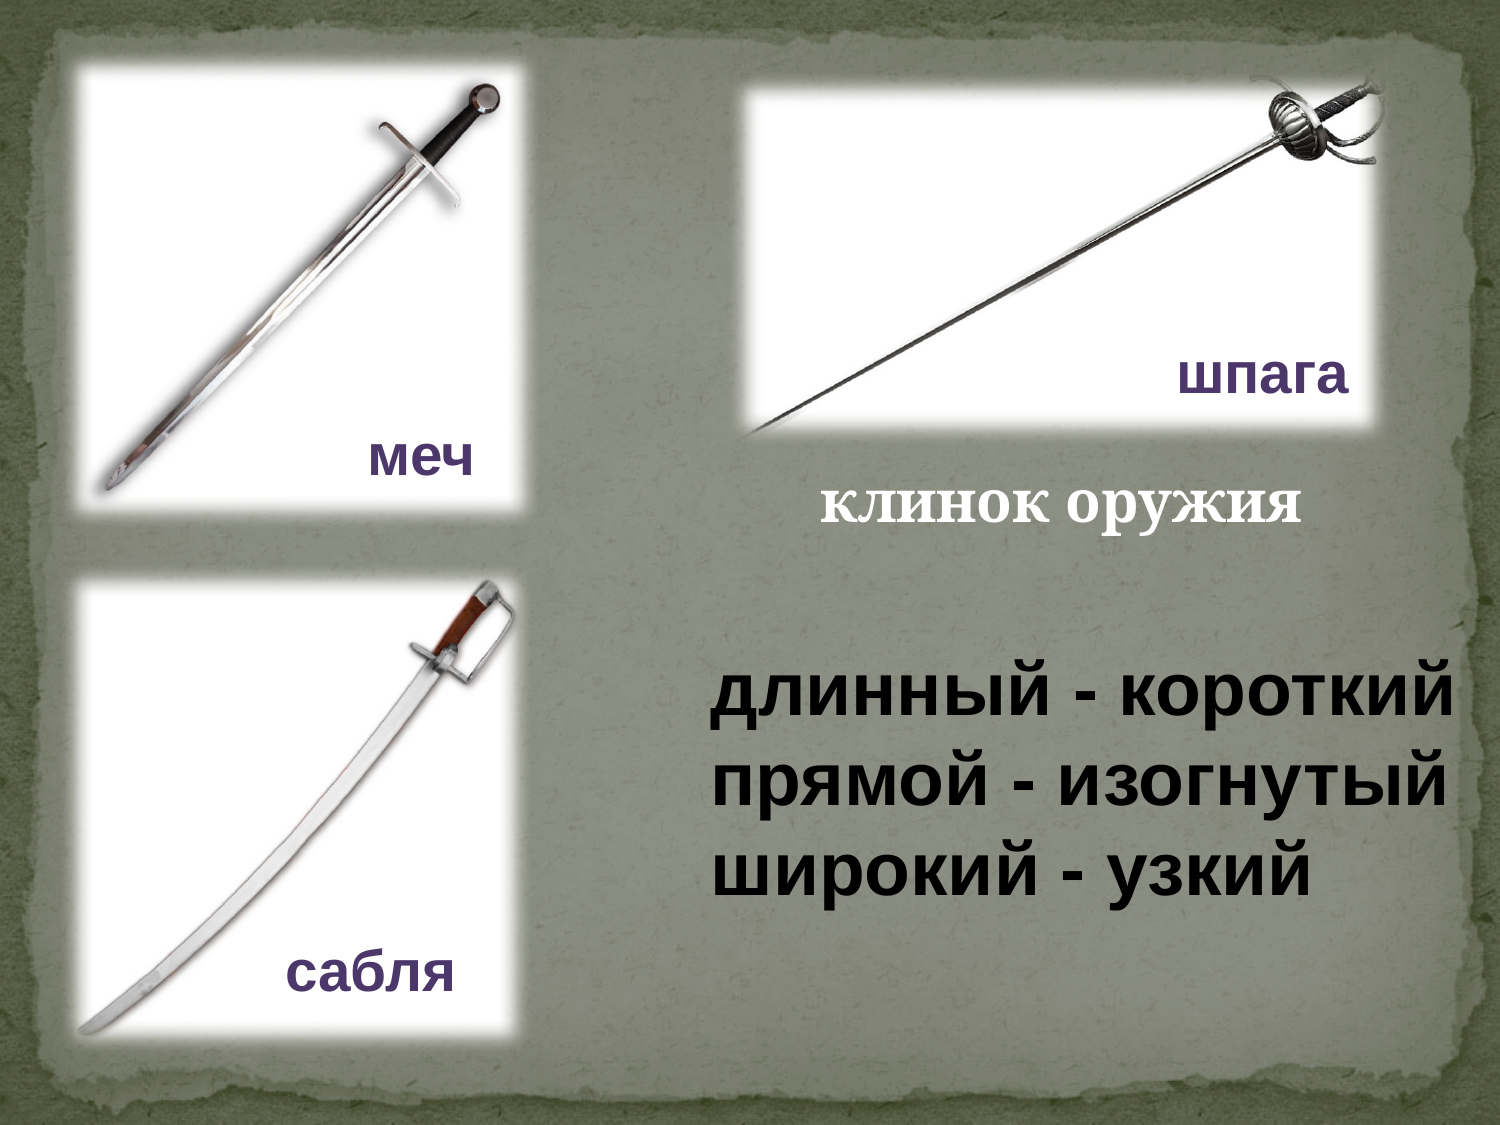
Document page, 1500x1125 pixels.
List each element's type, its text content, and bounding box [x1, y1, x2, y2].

picture [60, 564, 532, 1054]
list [61, 49, 540, 528]
text_box клинок оружия [805, 457, 1318, 542]
text_box длинный - короткий прямой - изогнутый широкий - узкий [695, 632, 1473, 918]
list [728, 72, 1392, 446]
